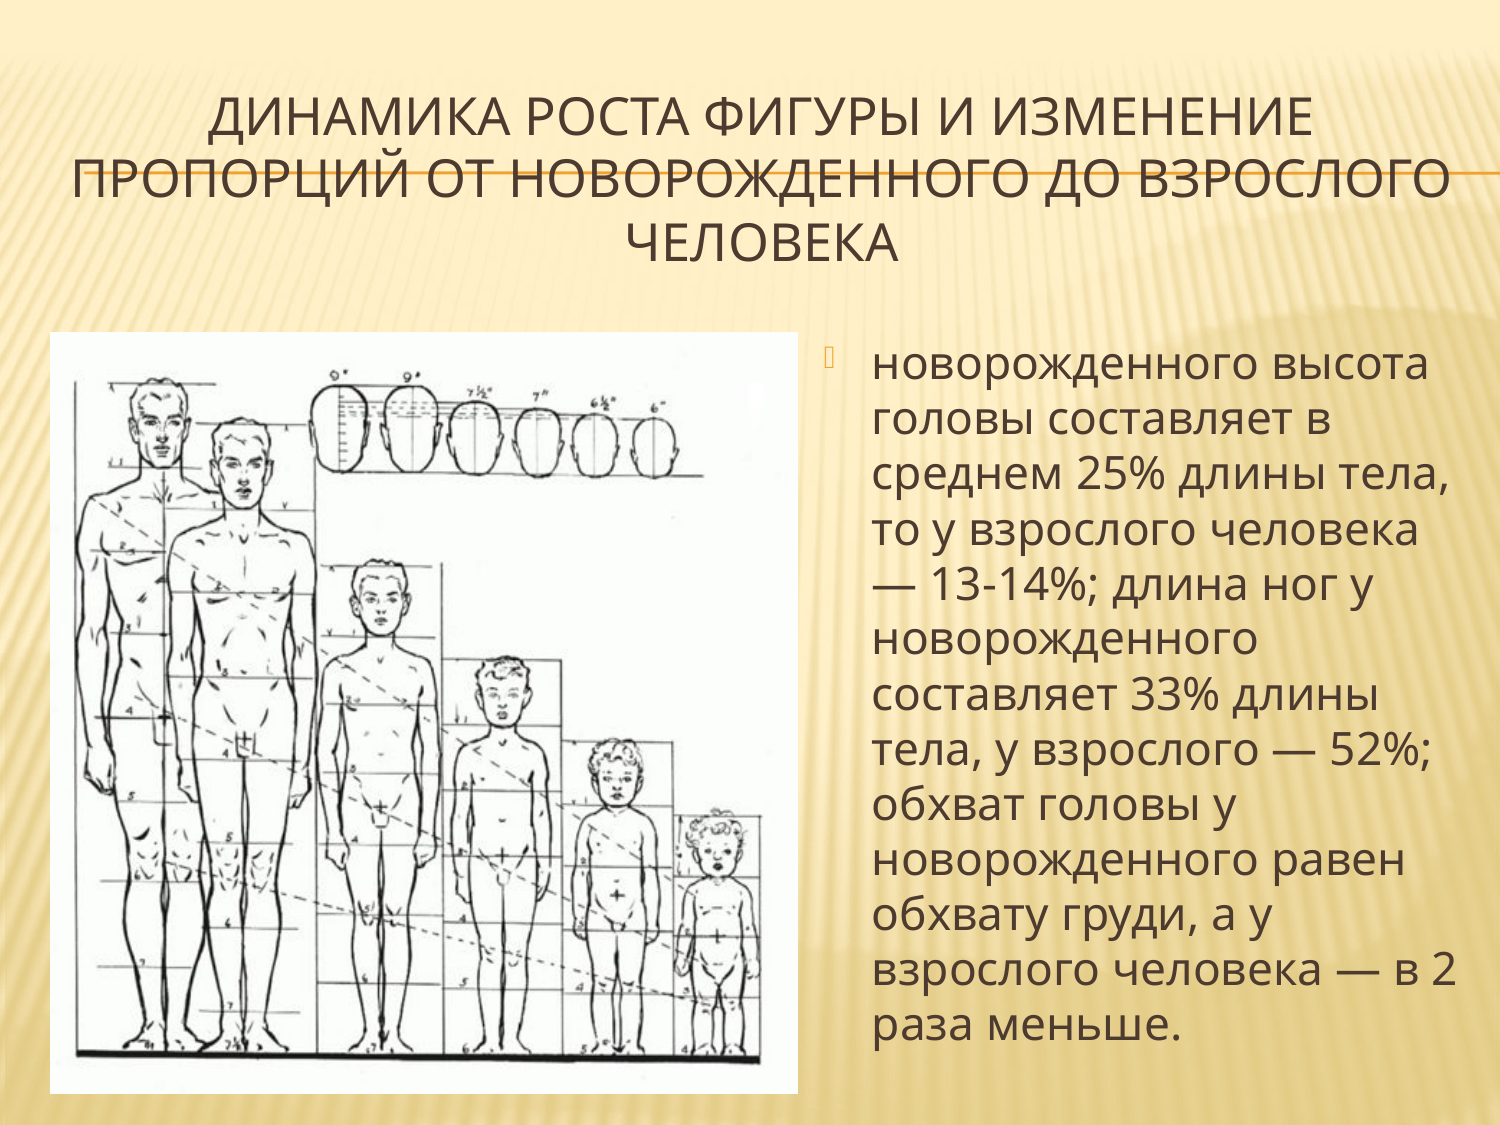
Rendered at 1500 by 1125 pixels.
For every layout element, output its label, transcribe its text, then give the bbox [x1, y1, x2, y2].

list новорожденного высота головы составляет в среднем 25% длины тела, то у взрослого человека — 13-14%; длина ног у новорожденного составляет 33% длины тела, у взрослого — 52%; обхват головы у новорожденного равен обхвату груди, а у взрослого человека — в 2 раза меньше. [809, 326, 1475, 1071]
title Динамика роста фигуры и изменение пропорций от новорожденного до взрослого человека [49, 75, 1475, 279]
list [49, 332, 798, 1095]
